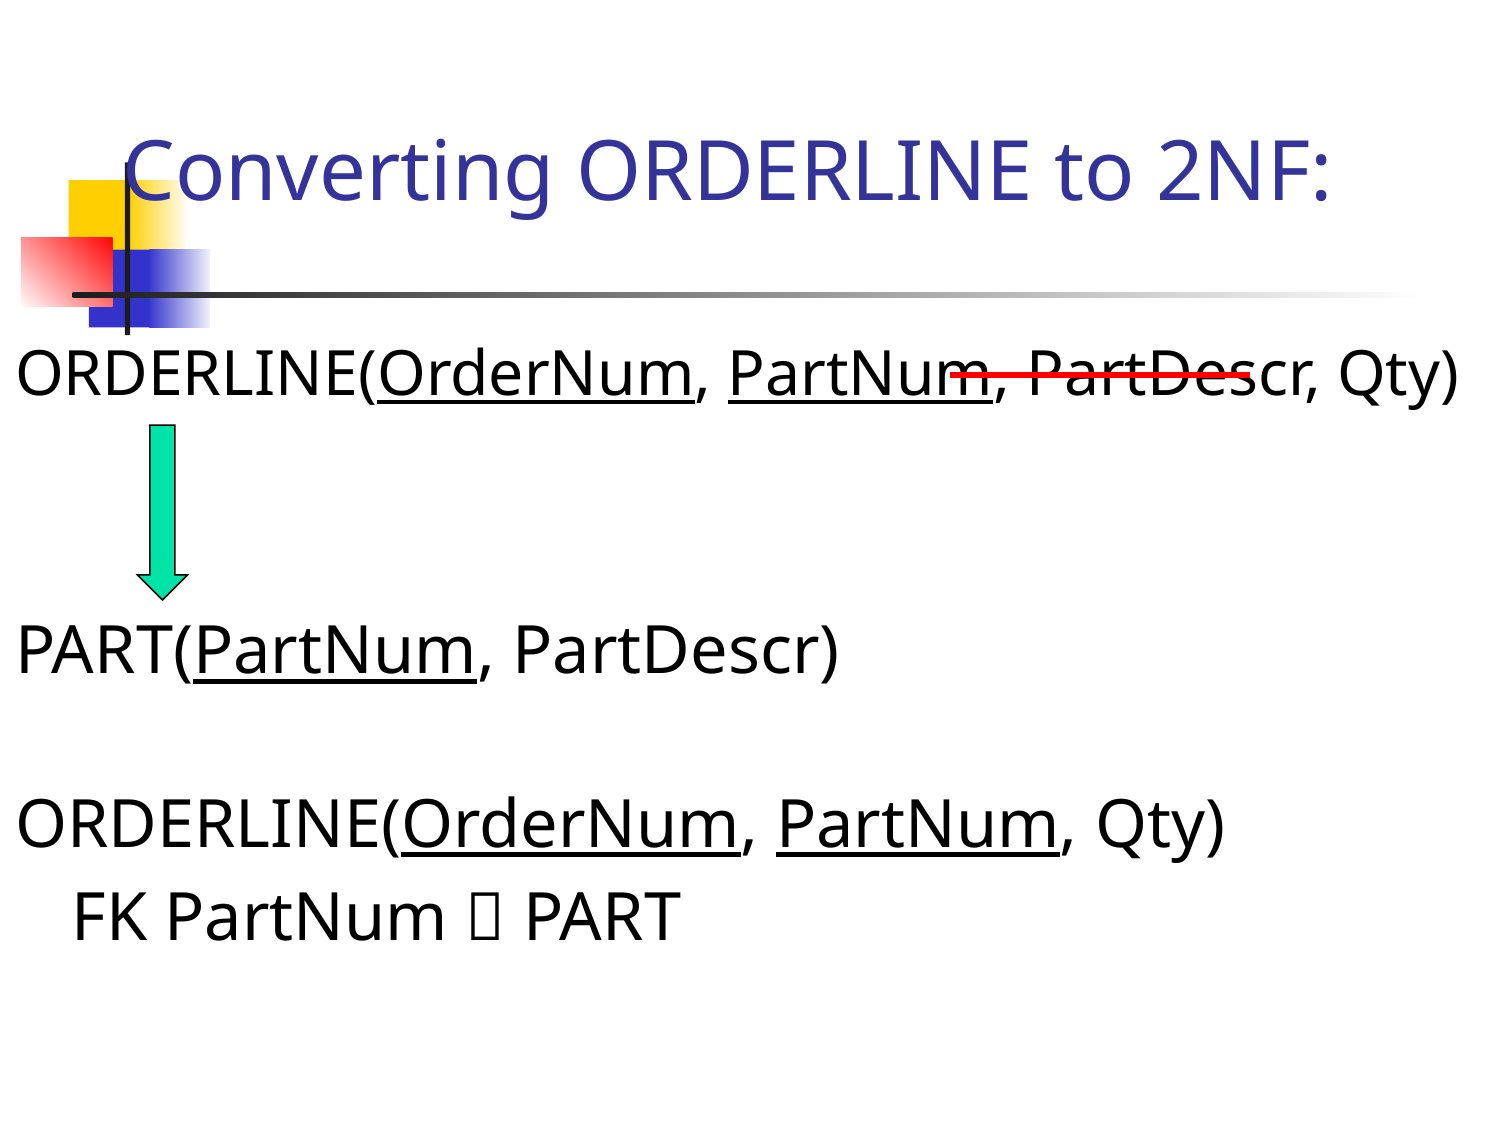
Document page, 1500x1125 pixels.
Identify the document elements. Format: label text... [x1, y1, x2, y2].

text_box [137, 425, 188, 601]
list ORDERLINE(OrderNum, PartNum, PartDescr, Qty) PART(PartNum, PartDescr) ORDERLINE(OrderNum, PartNum, Qty) FK PartNum  PART [0, 324, 1500, 1000]
title Converting ORDERLINE to 2NF: [107, 37, 1500, 225]
